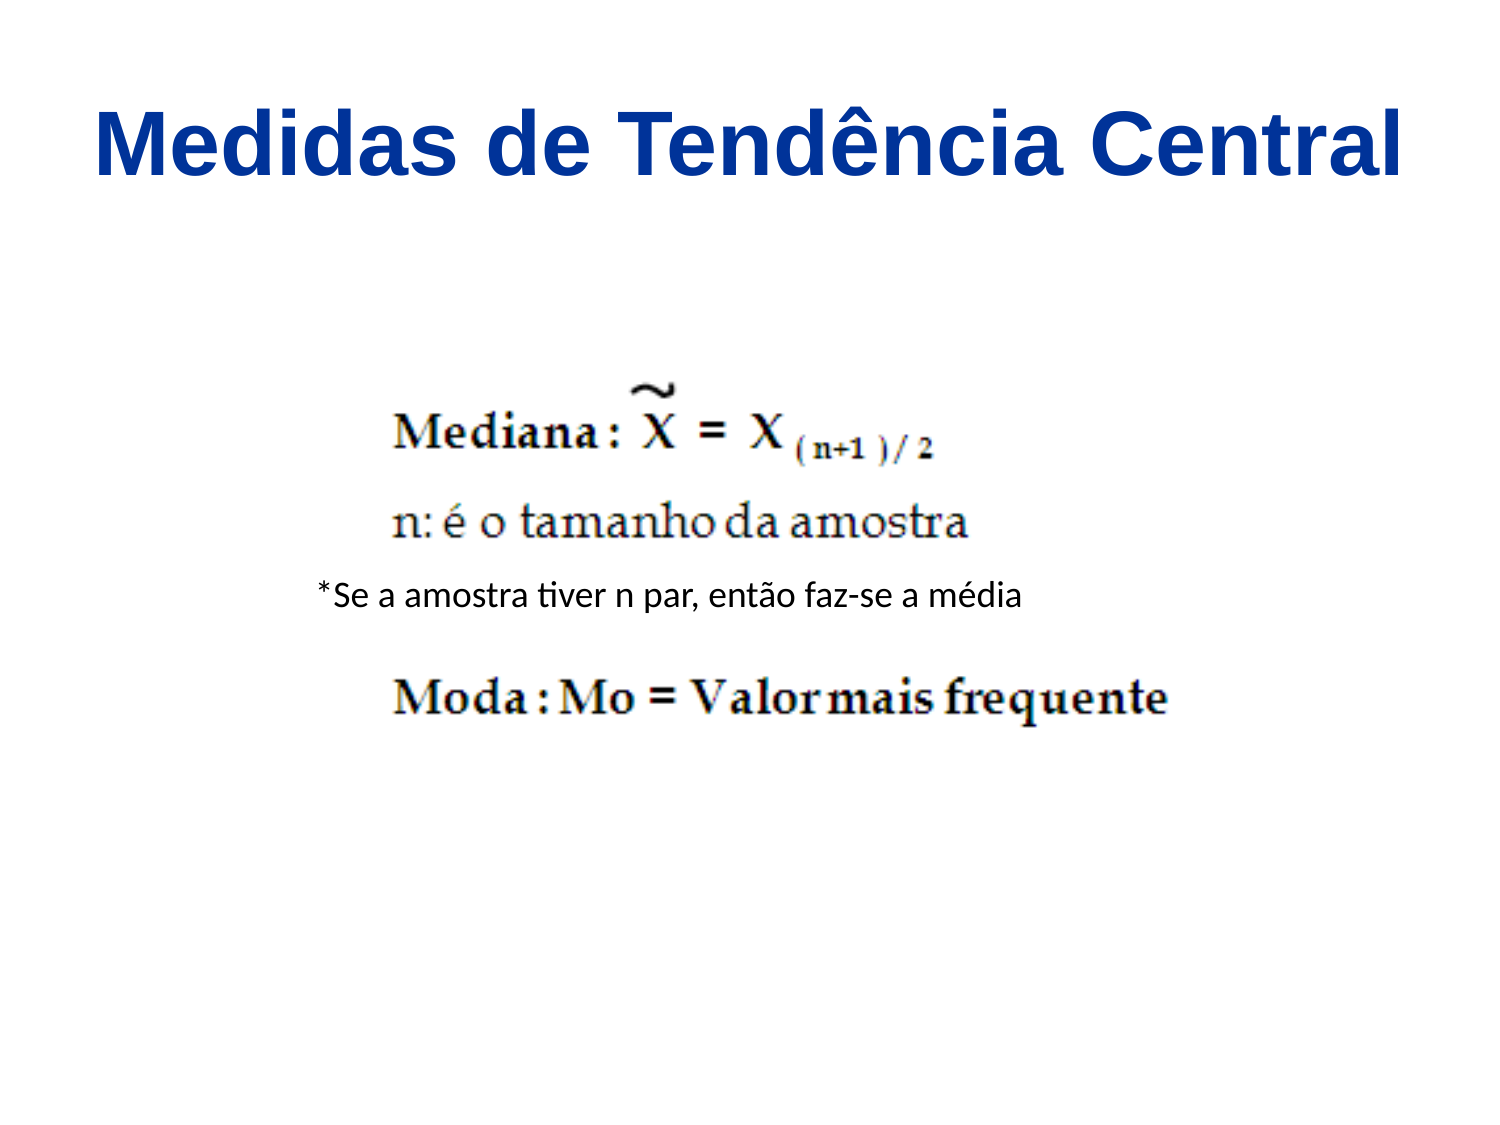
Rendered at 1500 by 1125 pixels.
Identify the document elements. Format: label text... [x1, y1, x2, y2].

picture [374, 362, 1243, 776]
title Medidas de Tendência Central [75, 45, 1425, 233]
text_box *Se a amostra tiver n par, então faz-se a média [300, 562, 369, 623]
